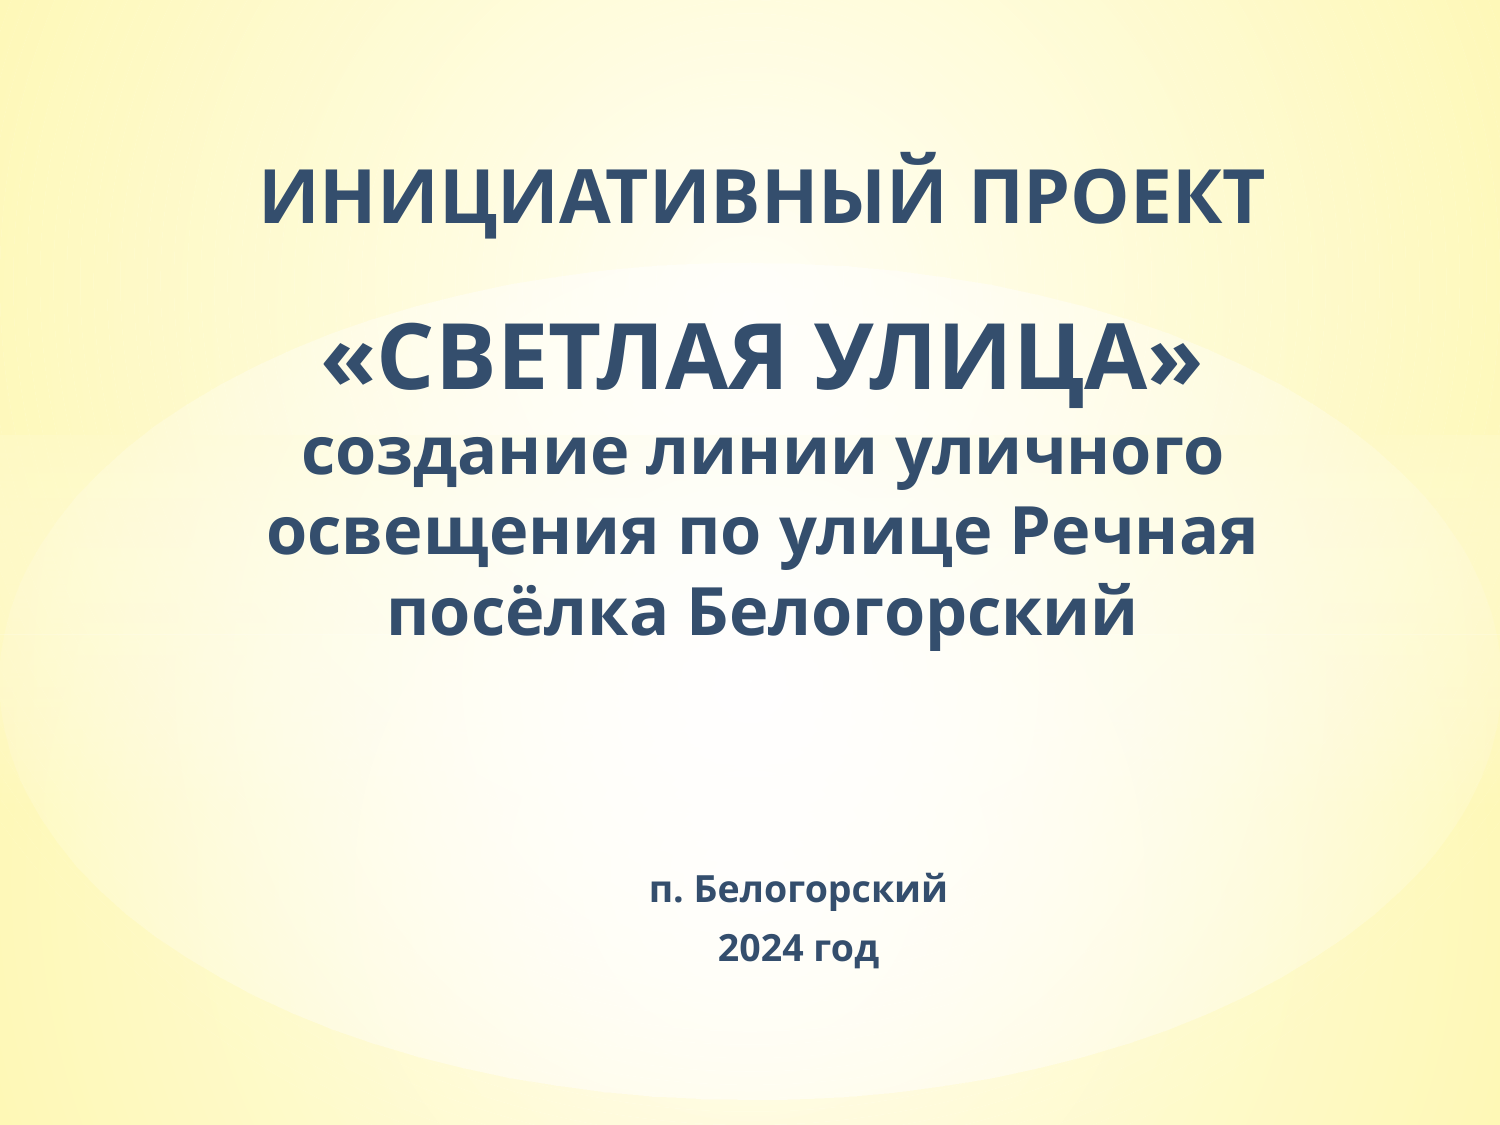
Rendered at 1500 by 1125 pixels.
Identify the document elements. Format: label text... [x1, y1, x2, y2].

subtitle п. Белогорский 2024 год [431, 857, 1167, 974]
title ИНИЦИАТИВНЫЙ ПРОЕКТ «СВЕТЛАЯ УЛИЦА» создание линии уличного освещения по улице Речная посёлка Белогорский [159, 30, 1337, 764]
